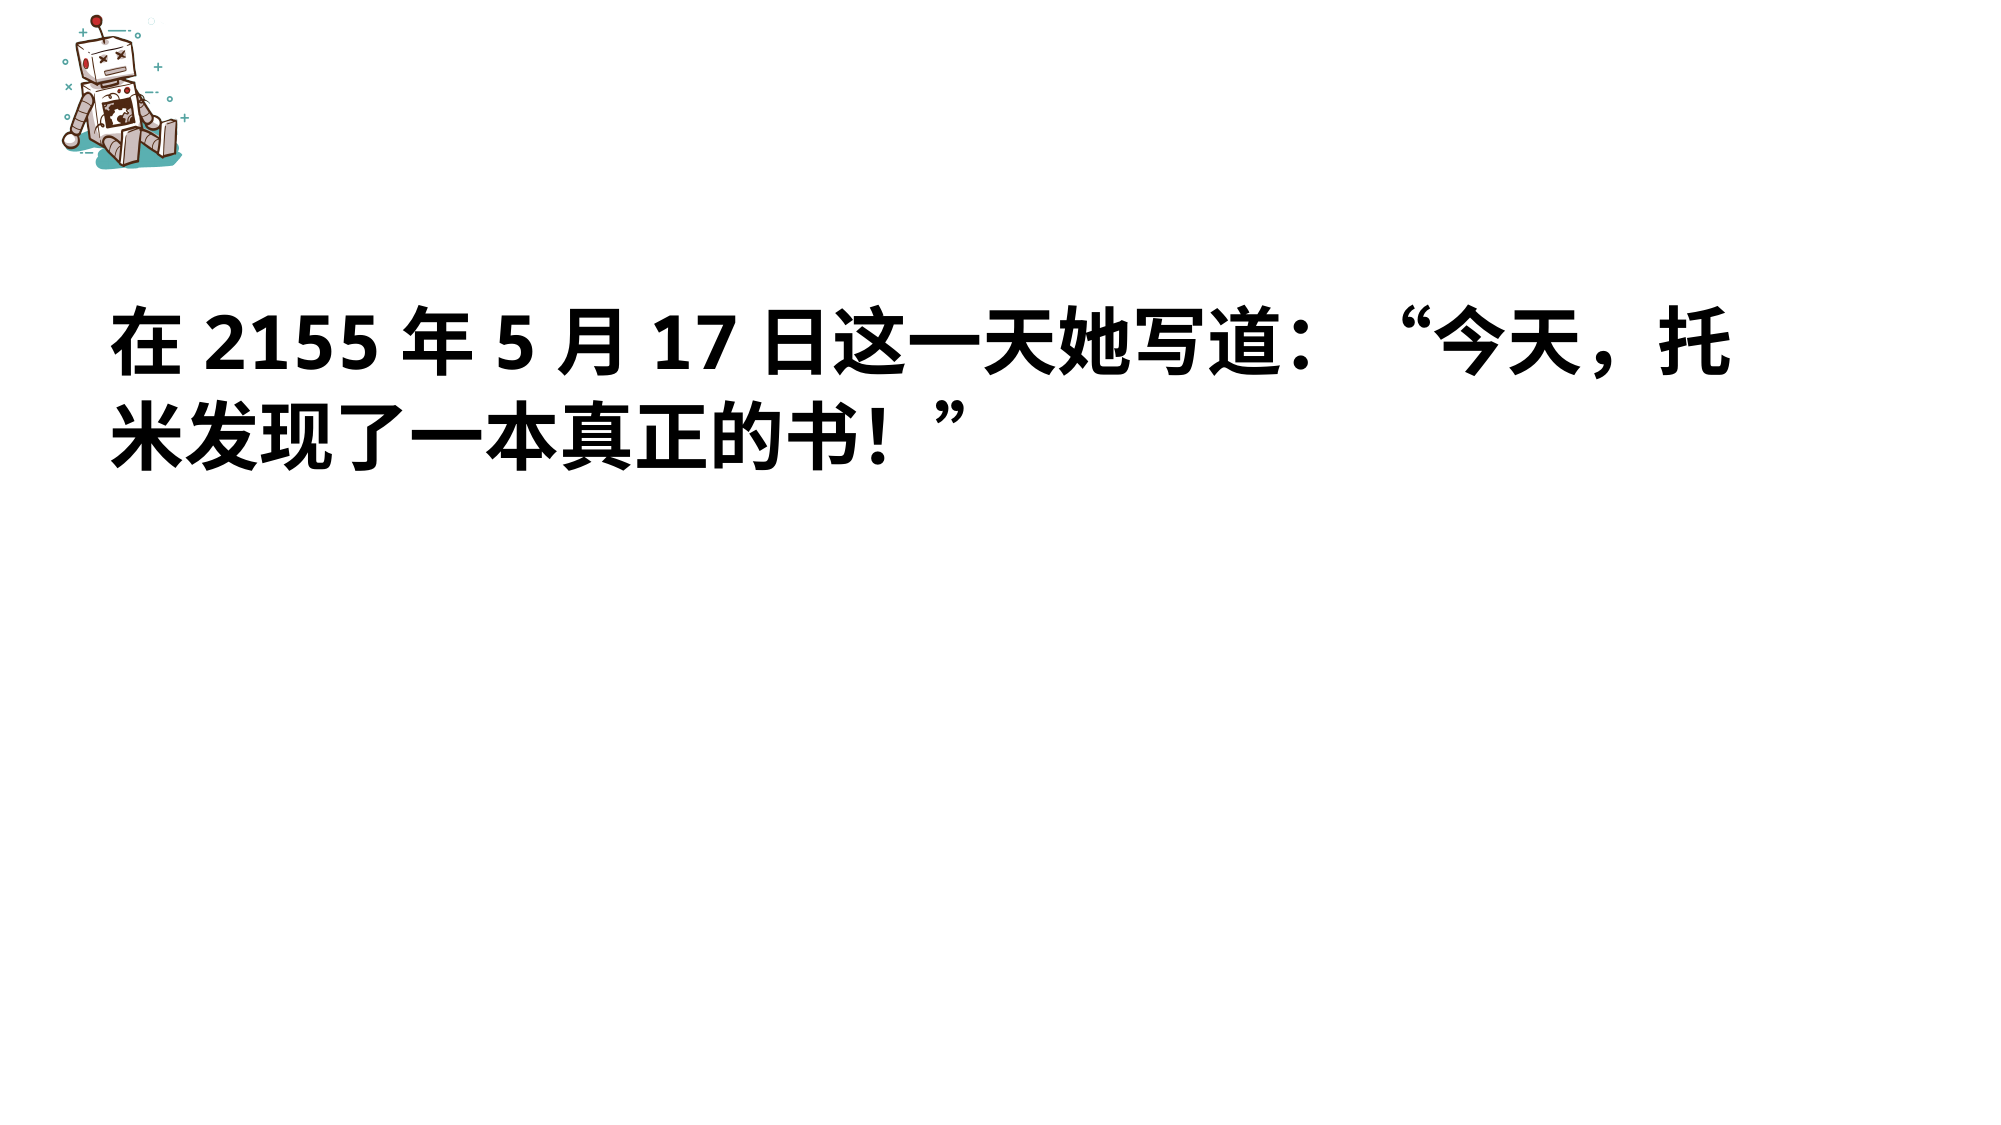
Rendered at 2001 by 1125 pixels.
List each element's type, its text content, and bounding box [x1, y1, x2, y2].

text_box 在2155年5月17日这一天她写道：“今天，托米发现了一本真正的书！” [94, 282, 1777, 487]
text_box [32, 8, 201, 189]
